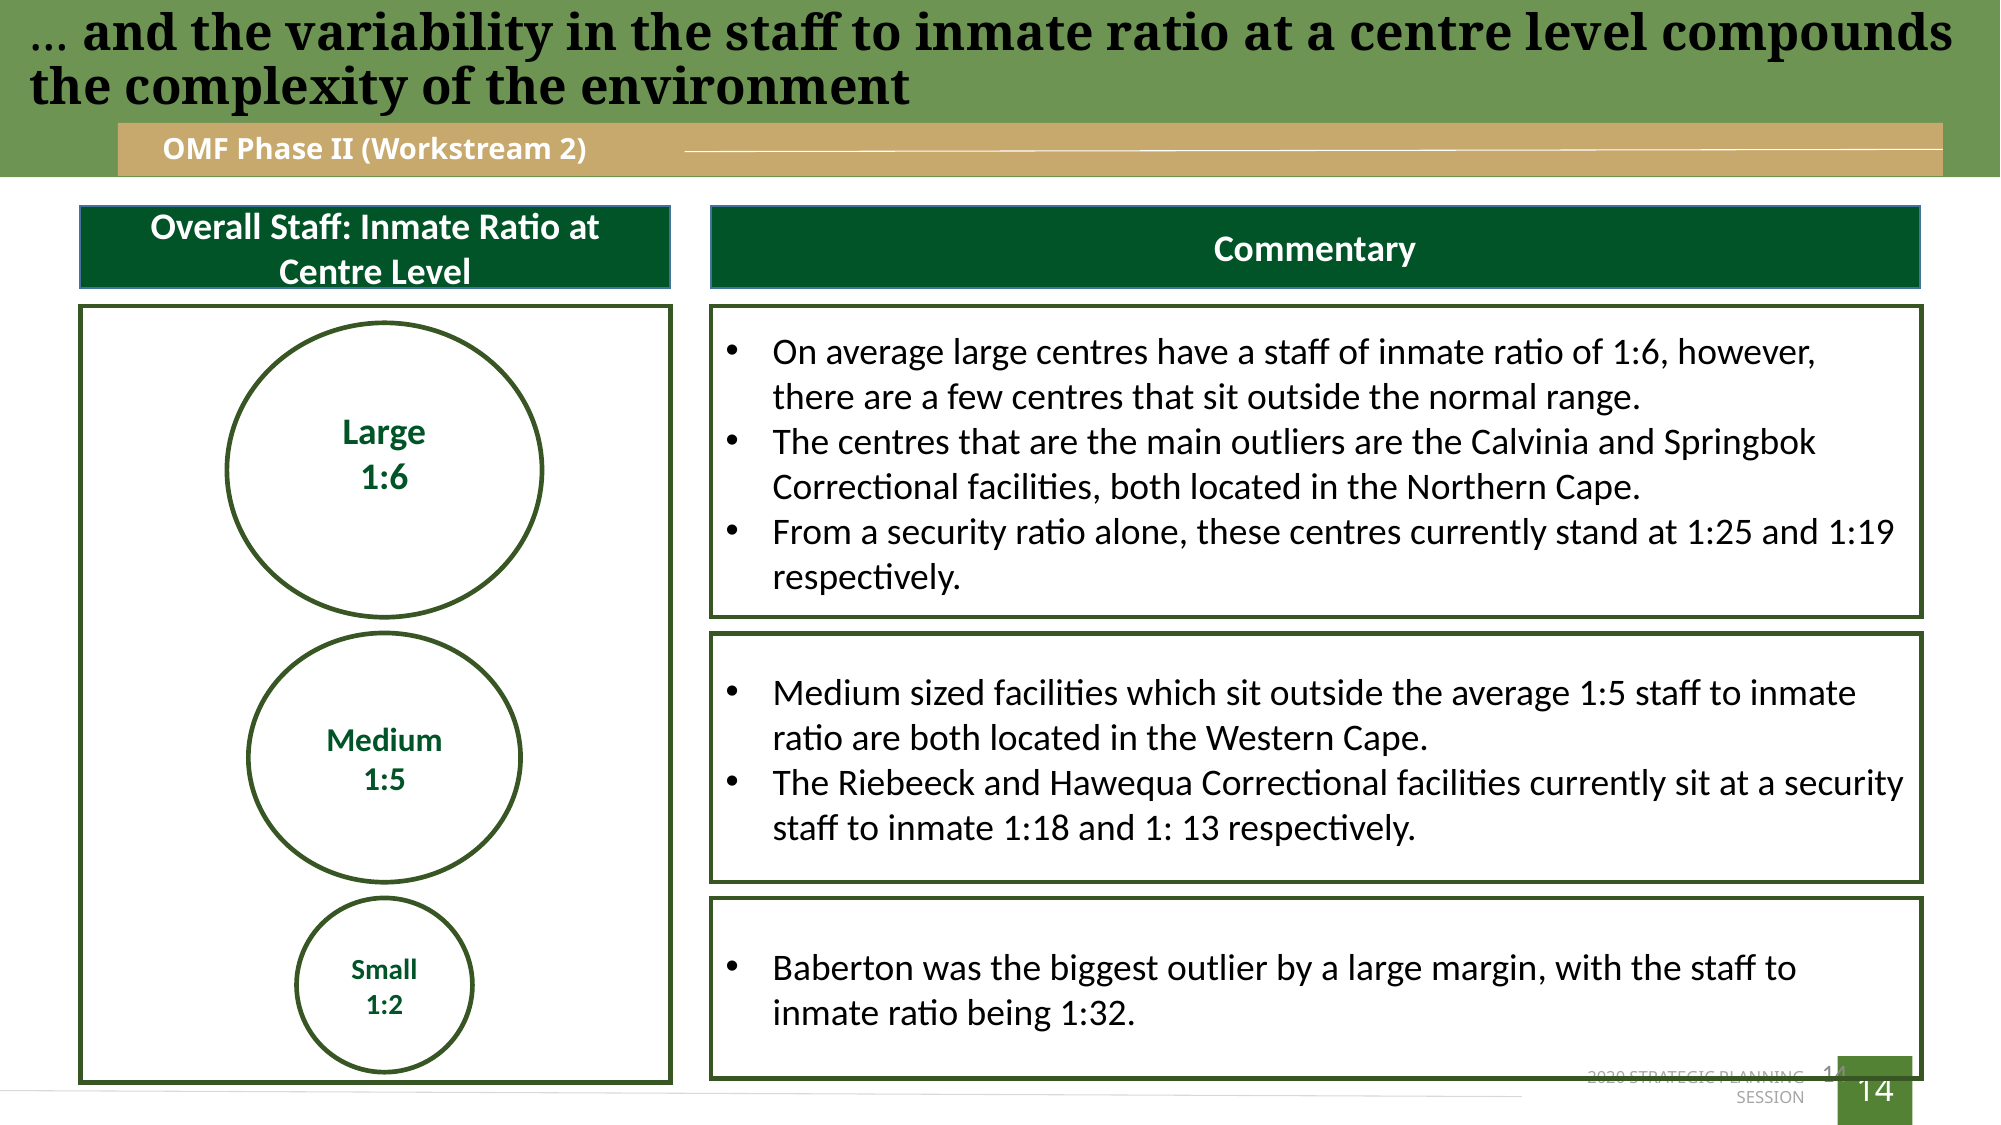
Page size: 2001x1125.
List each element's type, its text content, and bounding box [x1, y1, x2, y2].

text_box Medium 1:5 [247, 631, 522, 884]
text_box Small 1:2 [295, 896, 474, 1074]
text_box Large 1:6 [225, 321, 544, 619]
text_box OMF Phase II (Workstream 2) [162, 130, 685, 166]
text_box Baberton was the biggest outlier by a large margin, with the staff to inmate ratio being 1:32. [710, 897, 1922, 1079]
title … and the variability in the staff to inmate ratio at a centre level compounds the complexity of the environment [14, 0, 2000, 167]
text_box [79, 305, 671, 1083]
text_box Overall Staff: Inmate Ratio at Centre Level [79, 205, 671, 289]
text_box On average large centres have a staff of inmate ratio of 1:6, however, there are a few centres that sit outside the normal range. The centres that are the main outliers are the Calvinia and Springbok Correctional facilities, both located in the Northern Cape. From a security ratio alone, these centres currently stand at 1:25 and 1:19 respectively. [710, 305, 1922, 618]
slide_number 14 [1412, 1079, 1863, 1103]
text_box Medium sized facilities which sit outside the average 1:5 staff to inmate ratio are both located in the Western Cape. The Riebeeck and Hawequa Correctional facilities currently sit at a security staff to inmate 1:18 and 1: 13 respectively. [710, 632, 1922, 883]
text_box Commentary [710, 205, 1921, 289]
